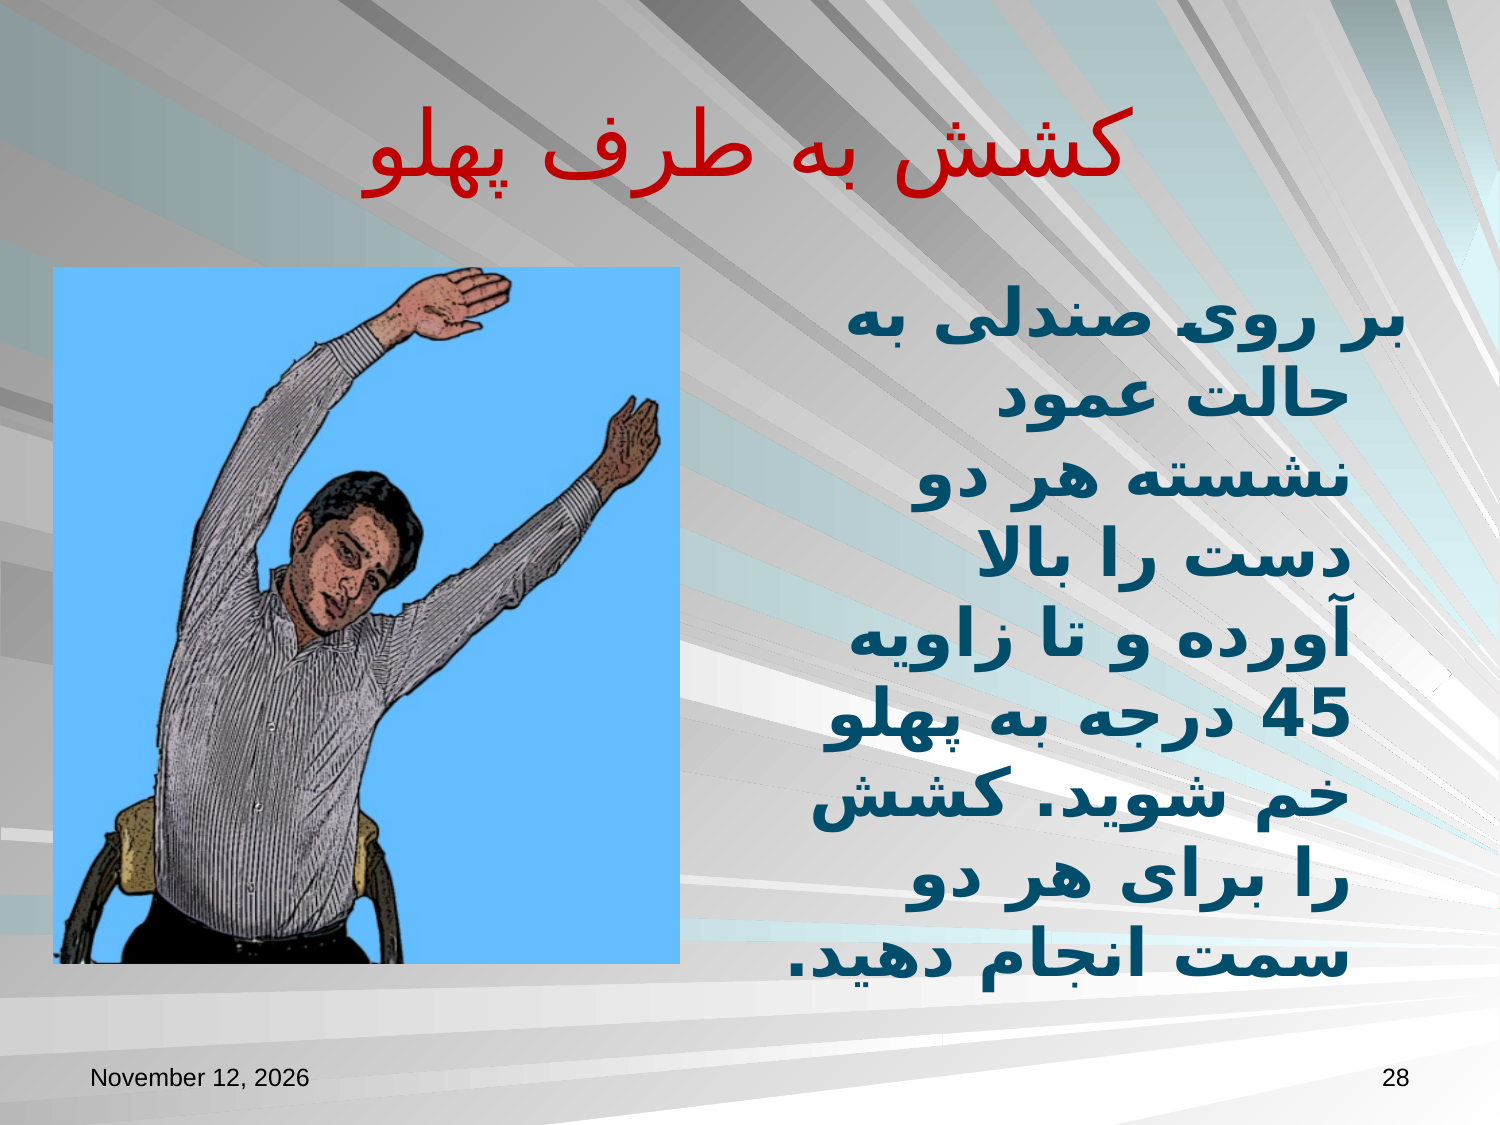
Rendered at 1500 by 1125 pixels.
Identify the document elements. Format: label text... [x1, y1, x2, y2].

title کشش به طرف پهلو [74, 45, 1426, 234]
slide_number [74, 1023, 426, 1100]
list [52, 266, 680, 965]
slide_number 28 [1074, 1023, 1426, 1100]
list بر روی صندلی به حالت عمود نشسته هر دو دست را بالا آورده و تا زاویه 45 درجه به پهلو خم شوید. کشش را برای هر دو سمت انجام دهید. [762, 262, 1426, 1006]
